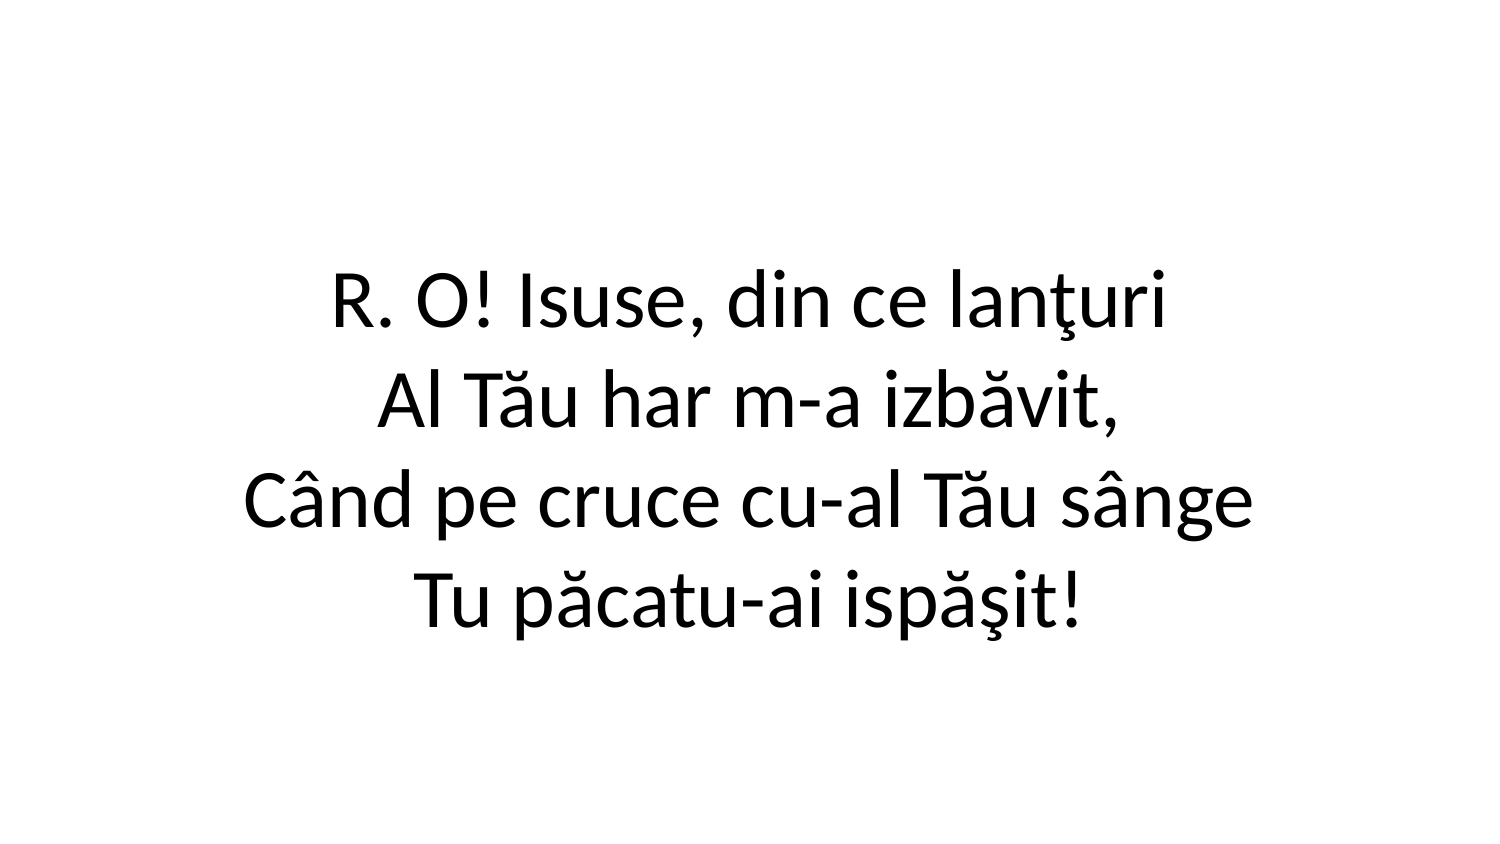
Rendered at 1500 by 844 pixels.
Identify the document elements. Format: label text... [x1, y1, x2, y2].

text_box R. O! Isuse, din ce lanţuri Al Tău har m-a izbăvit, Când pe cruce cu-al Tău sânge Tu păcatu-ai ispăşit! [228, 192, 1272, 652]
